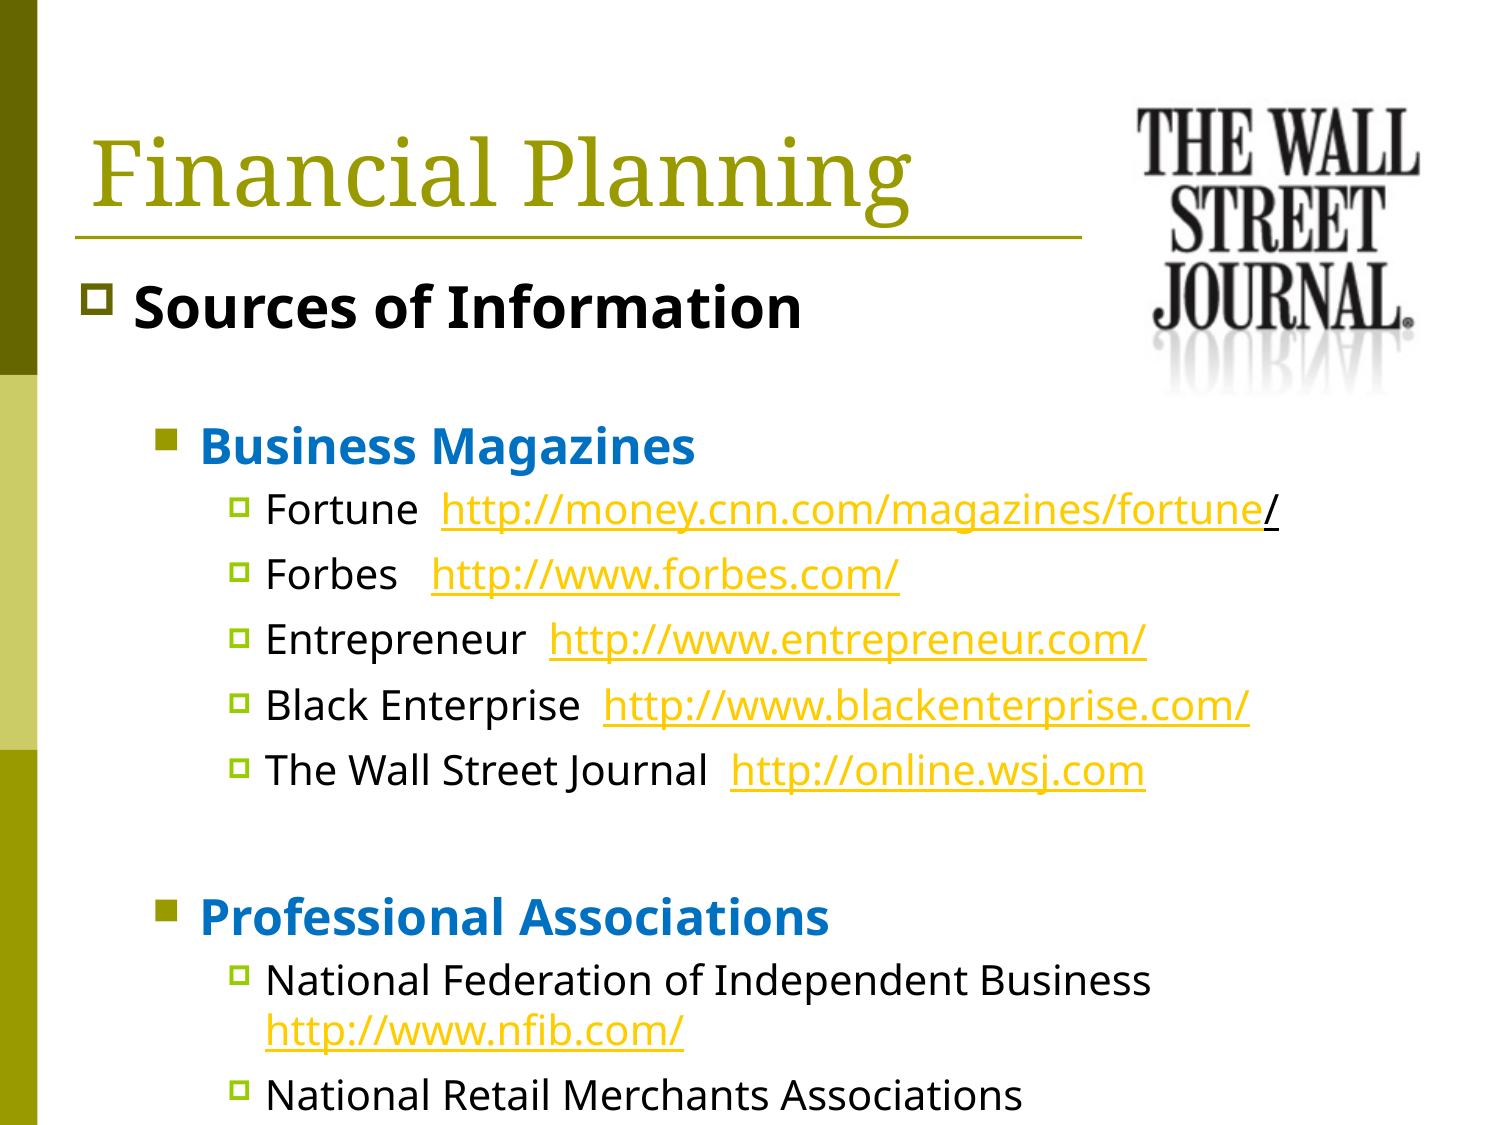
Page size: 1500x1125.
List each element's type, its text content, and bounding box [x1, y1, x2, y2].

title Financial Planning [74, 45, 1077, 233]
list Sources of Information Business Magazines Fortune http://money.cnn.com/magazines/fortune/ Forbes http://www.forbes.com/ Entrepreneur http://www.entrepreneur.com/ Black Enterprise http://www.blackenterprise.com/ The Wall Street Journal http://online.wsj.com Professional Associations National Federation of Independent Business http://www.nfib.com/ National Retail Merchants Associations http://www.retailmerchants.com/ [62, 262, 1476, 1006]
picture [1082, 36, 1476, 429]
